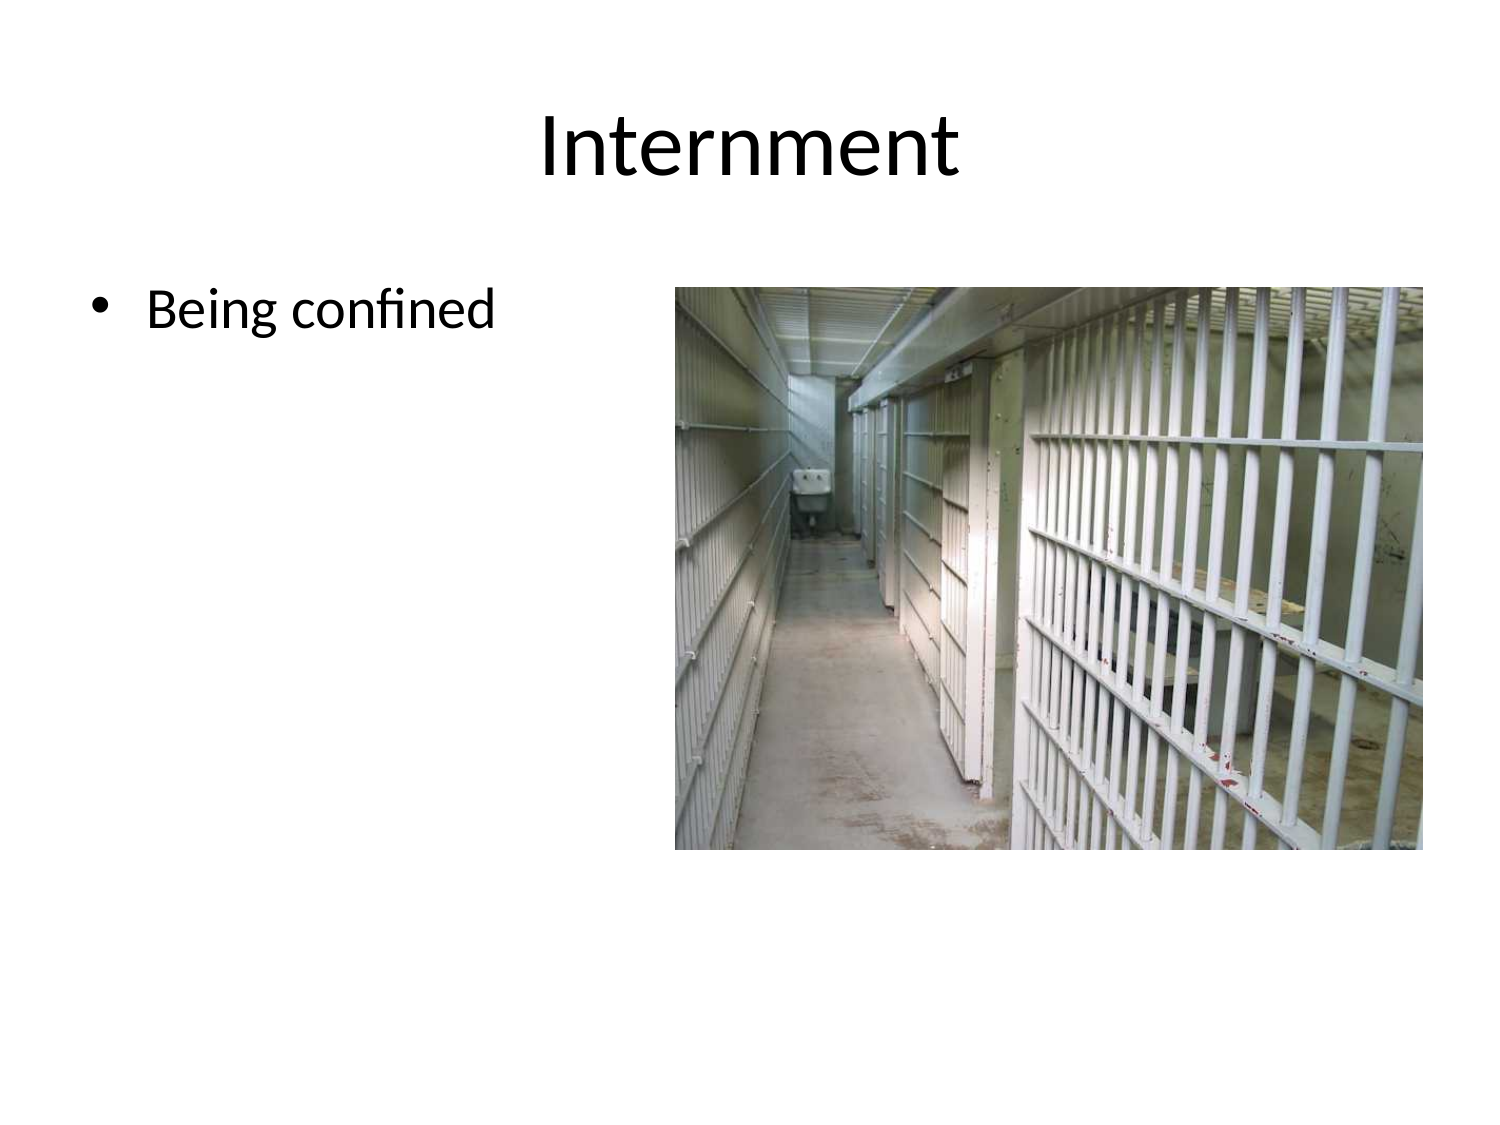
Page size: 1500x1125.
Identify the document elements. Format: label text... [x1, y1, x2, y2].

title Internment [75, 45, 1425, 233]
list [674, 287, 1424, 851]
list Being confined [75, 262, 738, 1005]
